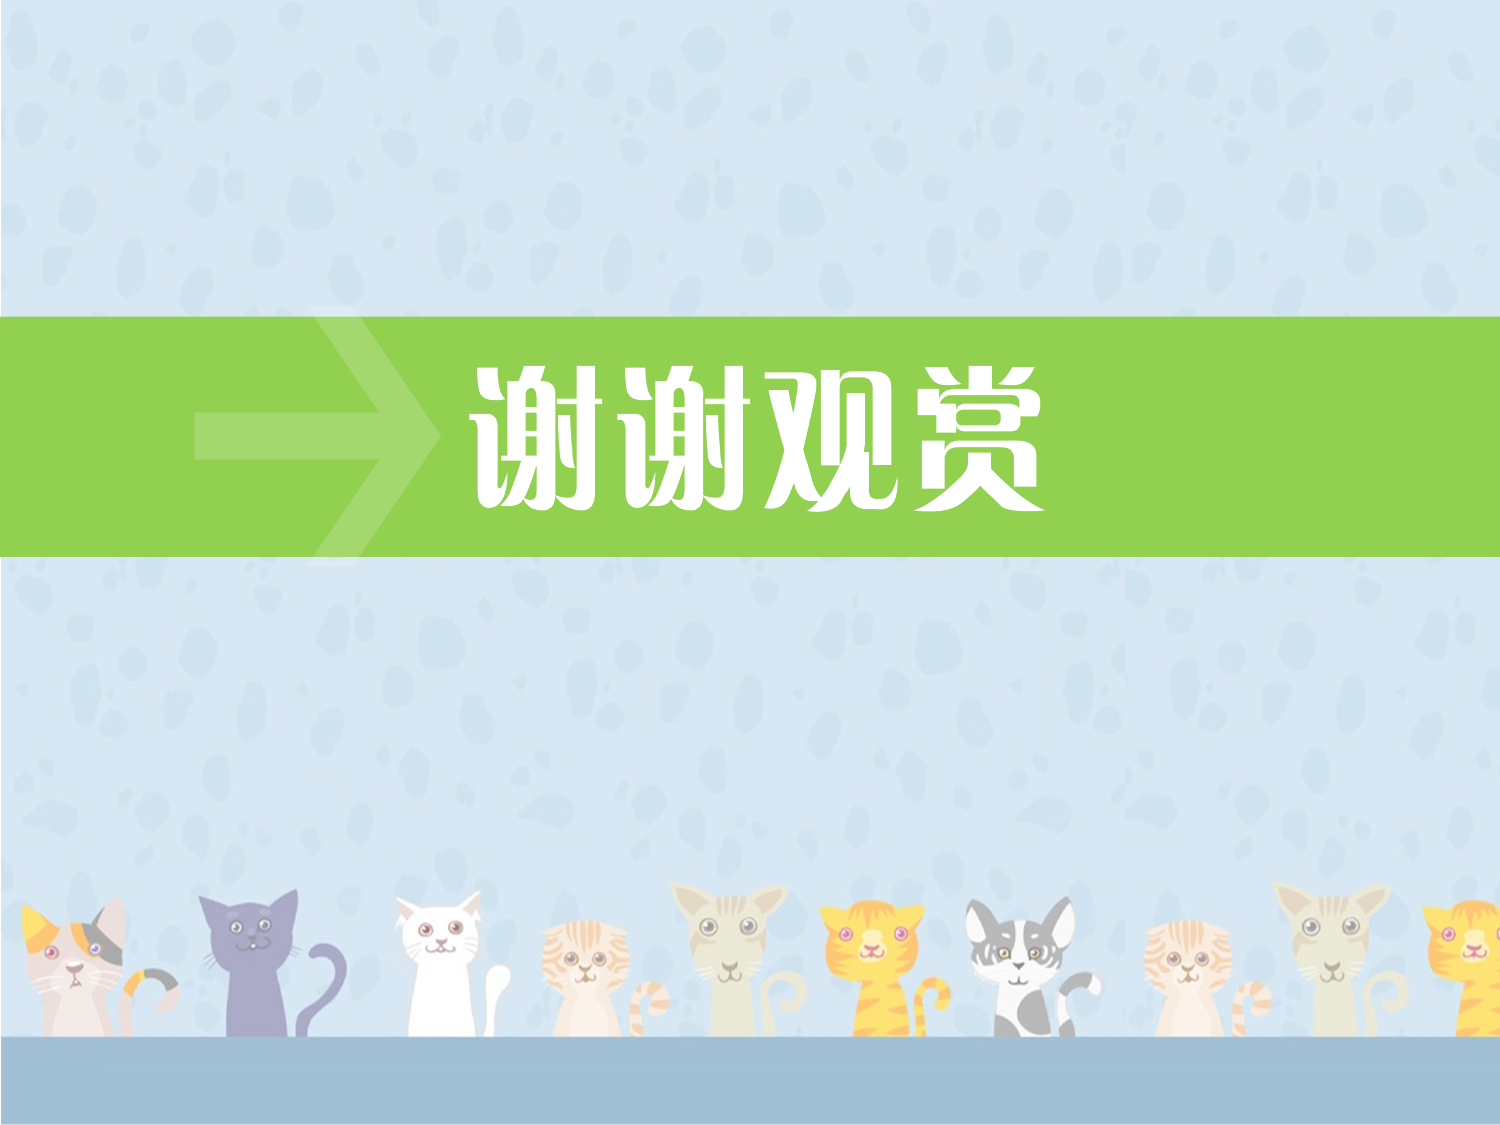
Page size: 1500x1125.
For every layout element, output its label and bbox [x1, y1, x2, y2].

text_box [617, 365, 751, 511]
text_box [921, 440, 1037, 489]
text_box [469, 365, 603, 511]
text_box [194, 306, 442, 566]
text_box [360, 316, 1500, 557]
text_box [0, 316, 378, 557]
text_box [913, 452, 1046, 512]
text_box [764, 370, 898, 512]
text_box [917, 365, 1041, 433]
